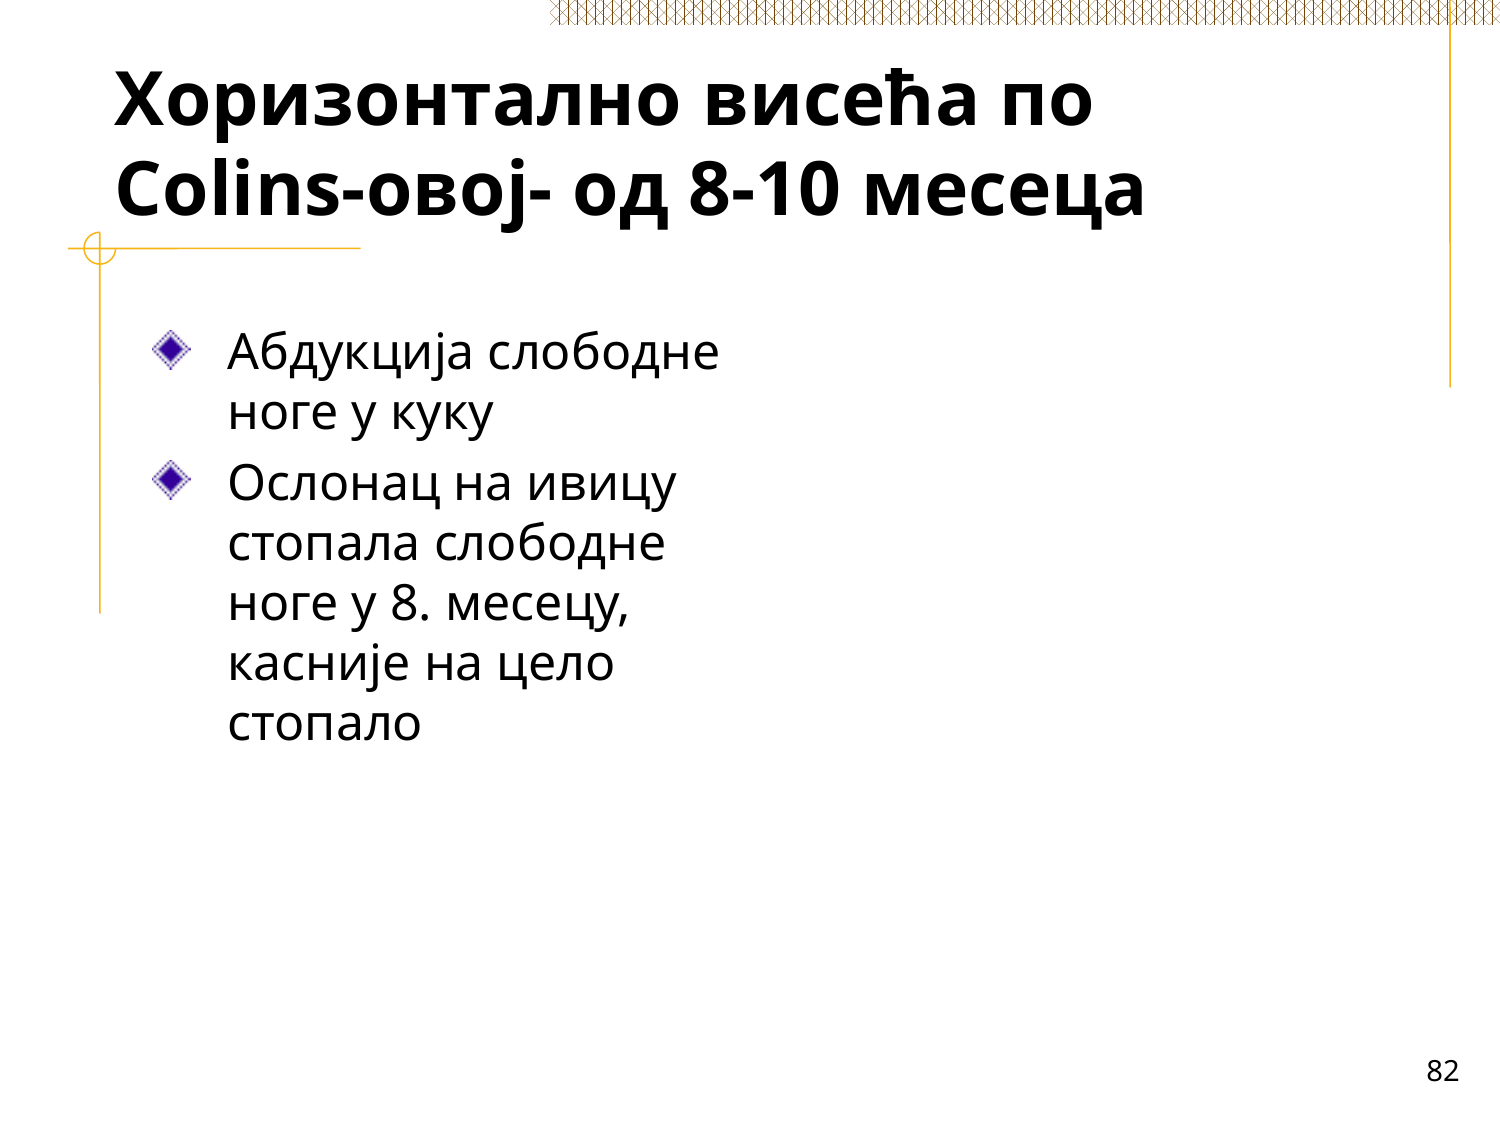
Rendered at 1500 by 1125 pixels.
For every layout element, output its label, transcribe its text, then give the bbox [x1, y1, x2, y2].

slide_number 82 [1162, 1025, 1475, 1100]
title Хоризонтално висећа по Colins-овој- од 8-10 месеца [99, 49, 1376, 238]
picture [152, 460, 191, 500]
list Абдукција слободне ноге у куку Ослонац на ивицу стопала слободне ноге у 8. месецу, касније на цело стопало [137, 312, 751, 988]
picture [152, 330, 191, 370]
